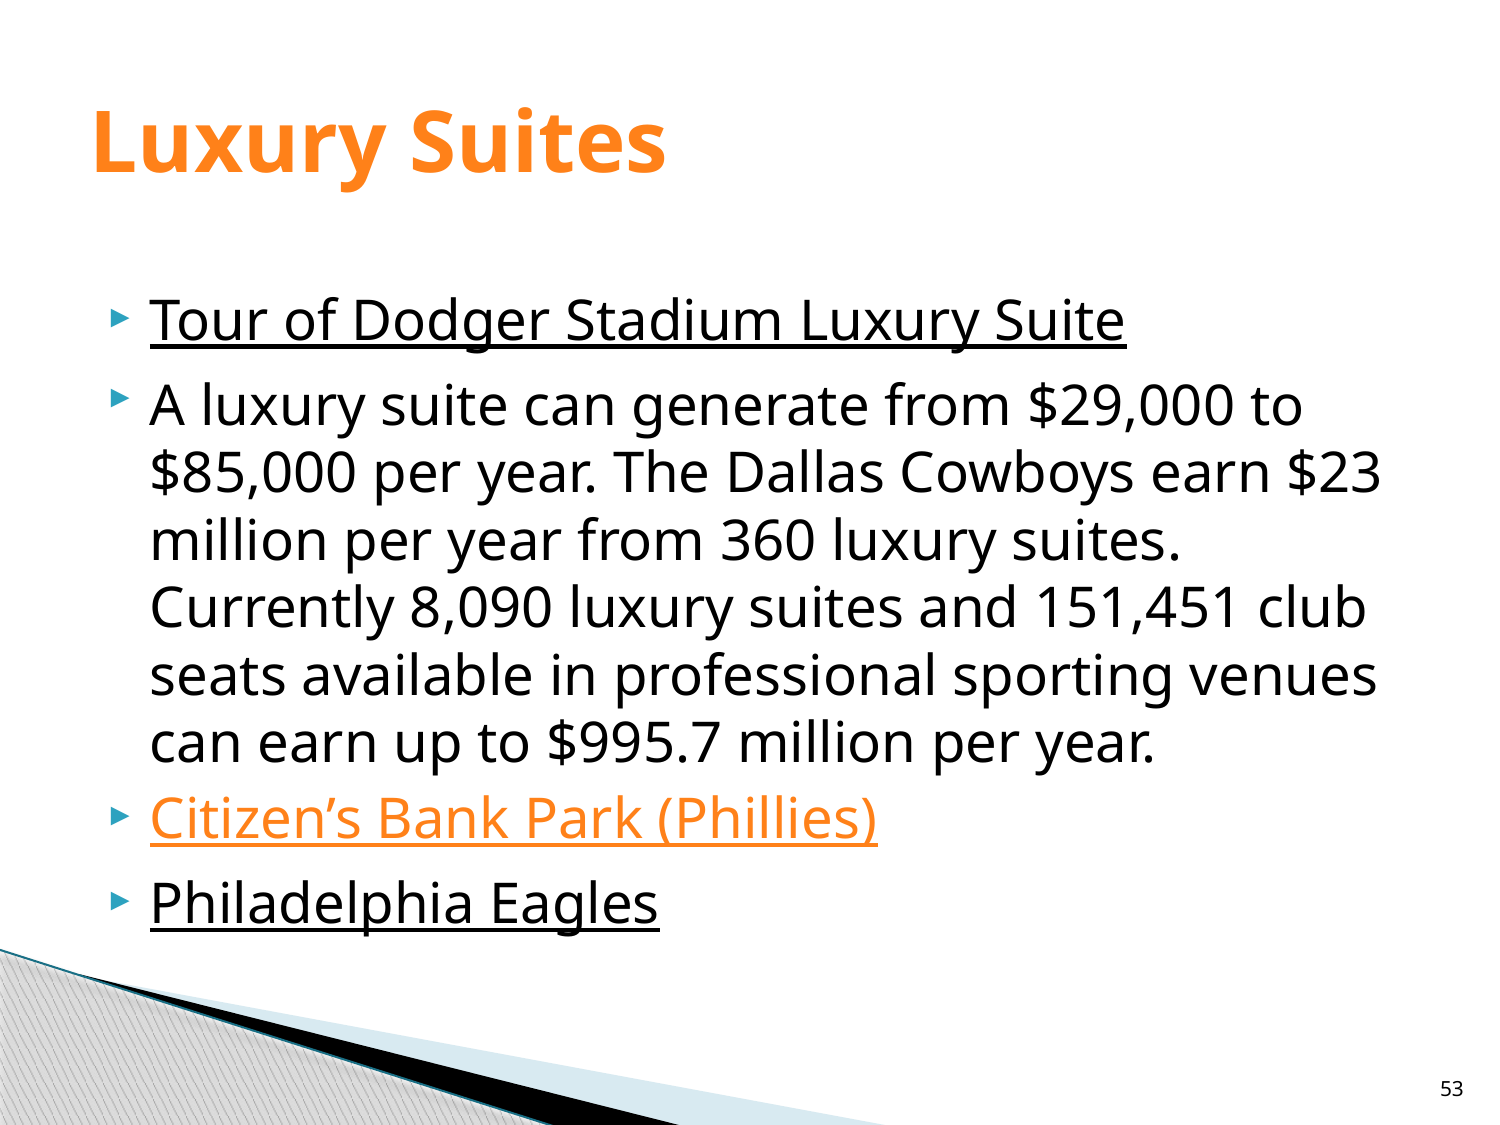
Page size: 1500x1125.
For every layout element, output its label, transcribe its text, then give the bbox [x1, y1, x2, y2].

list Tour of Dodger Stadium Luxury Suite A luxury suite can generate from $29,000 to $85,000 per year. The Dallas Cowboys earn $23 million per year from 360 luxury suites. Currently 8,090 luxury suites and 151,451 club seats available in professional sporting venues can earn up to $995.7 million per year. Citizen’s Bank Park (Phillies) Philadelphia Eagles [75, 276, 1412, 1000]
title Luxury Suites [75, 45, 1425, 233]
slide_number 53 [1418, 1051, 1479, 1112]
